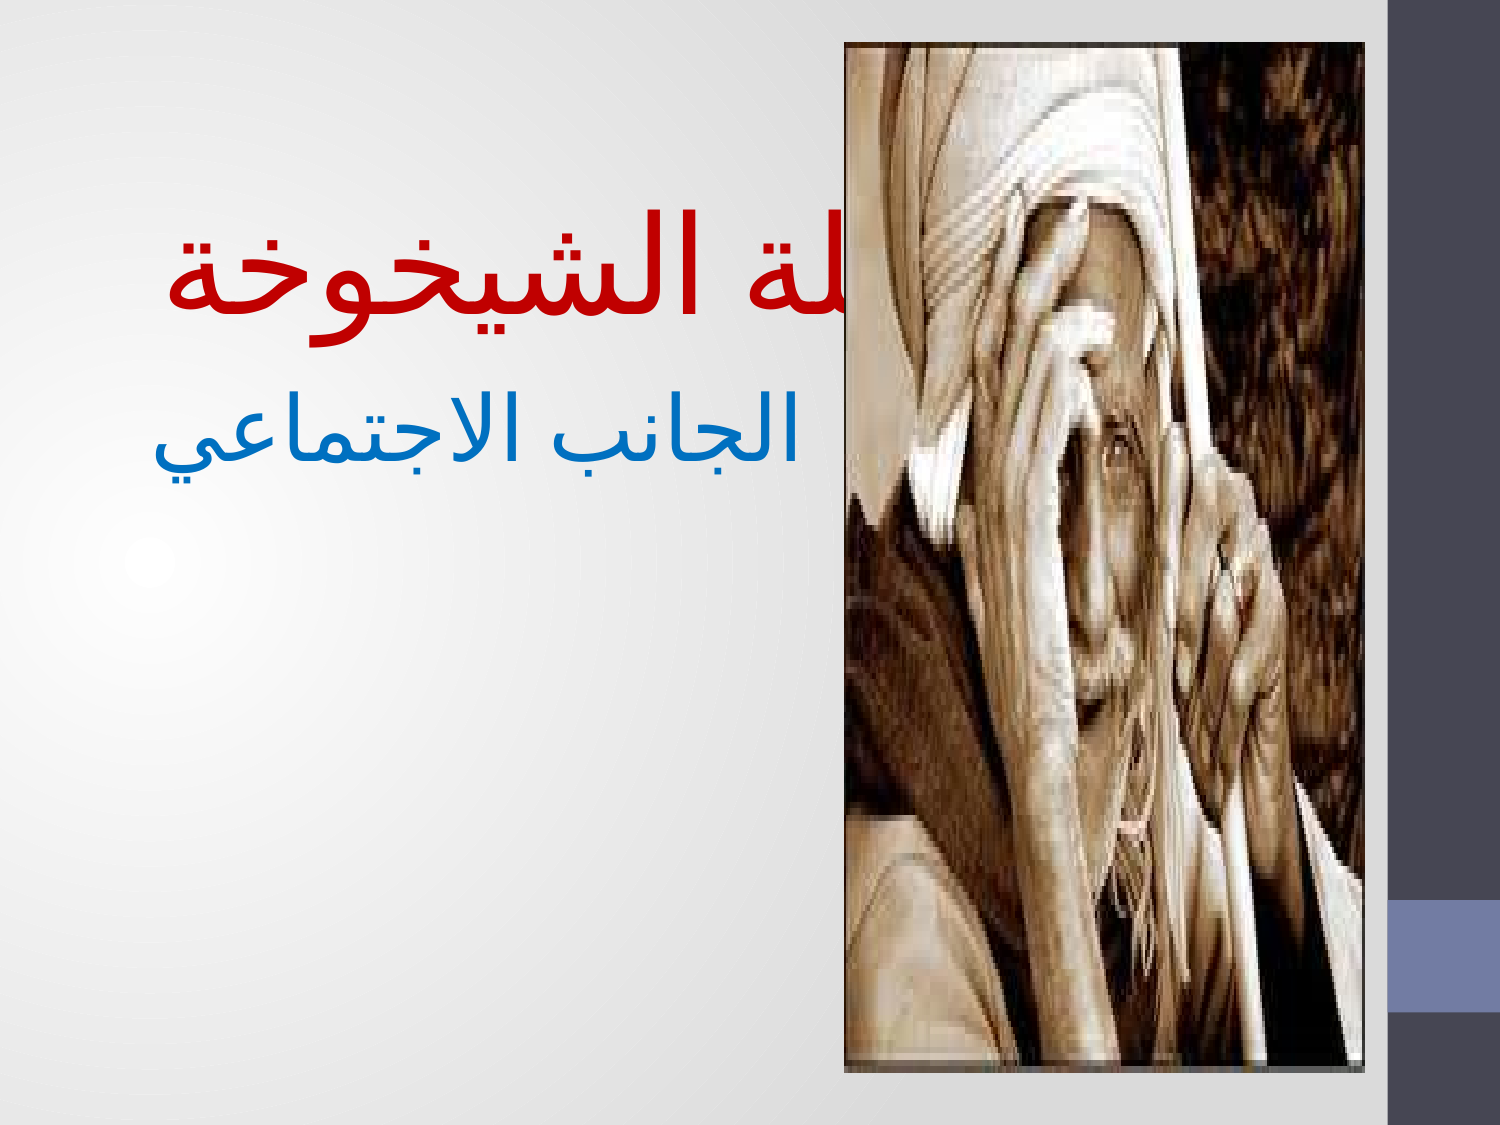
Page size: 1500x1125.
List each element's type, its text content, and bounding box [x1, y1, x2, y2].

picture [843, 42, 1365, 1073]
title مرحلة الشيخوخة [112, 78, 841, 350]
subtitle الجانب الاجتماعي [112, 361, 841, 537]
